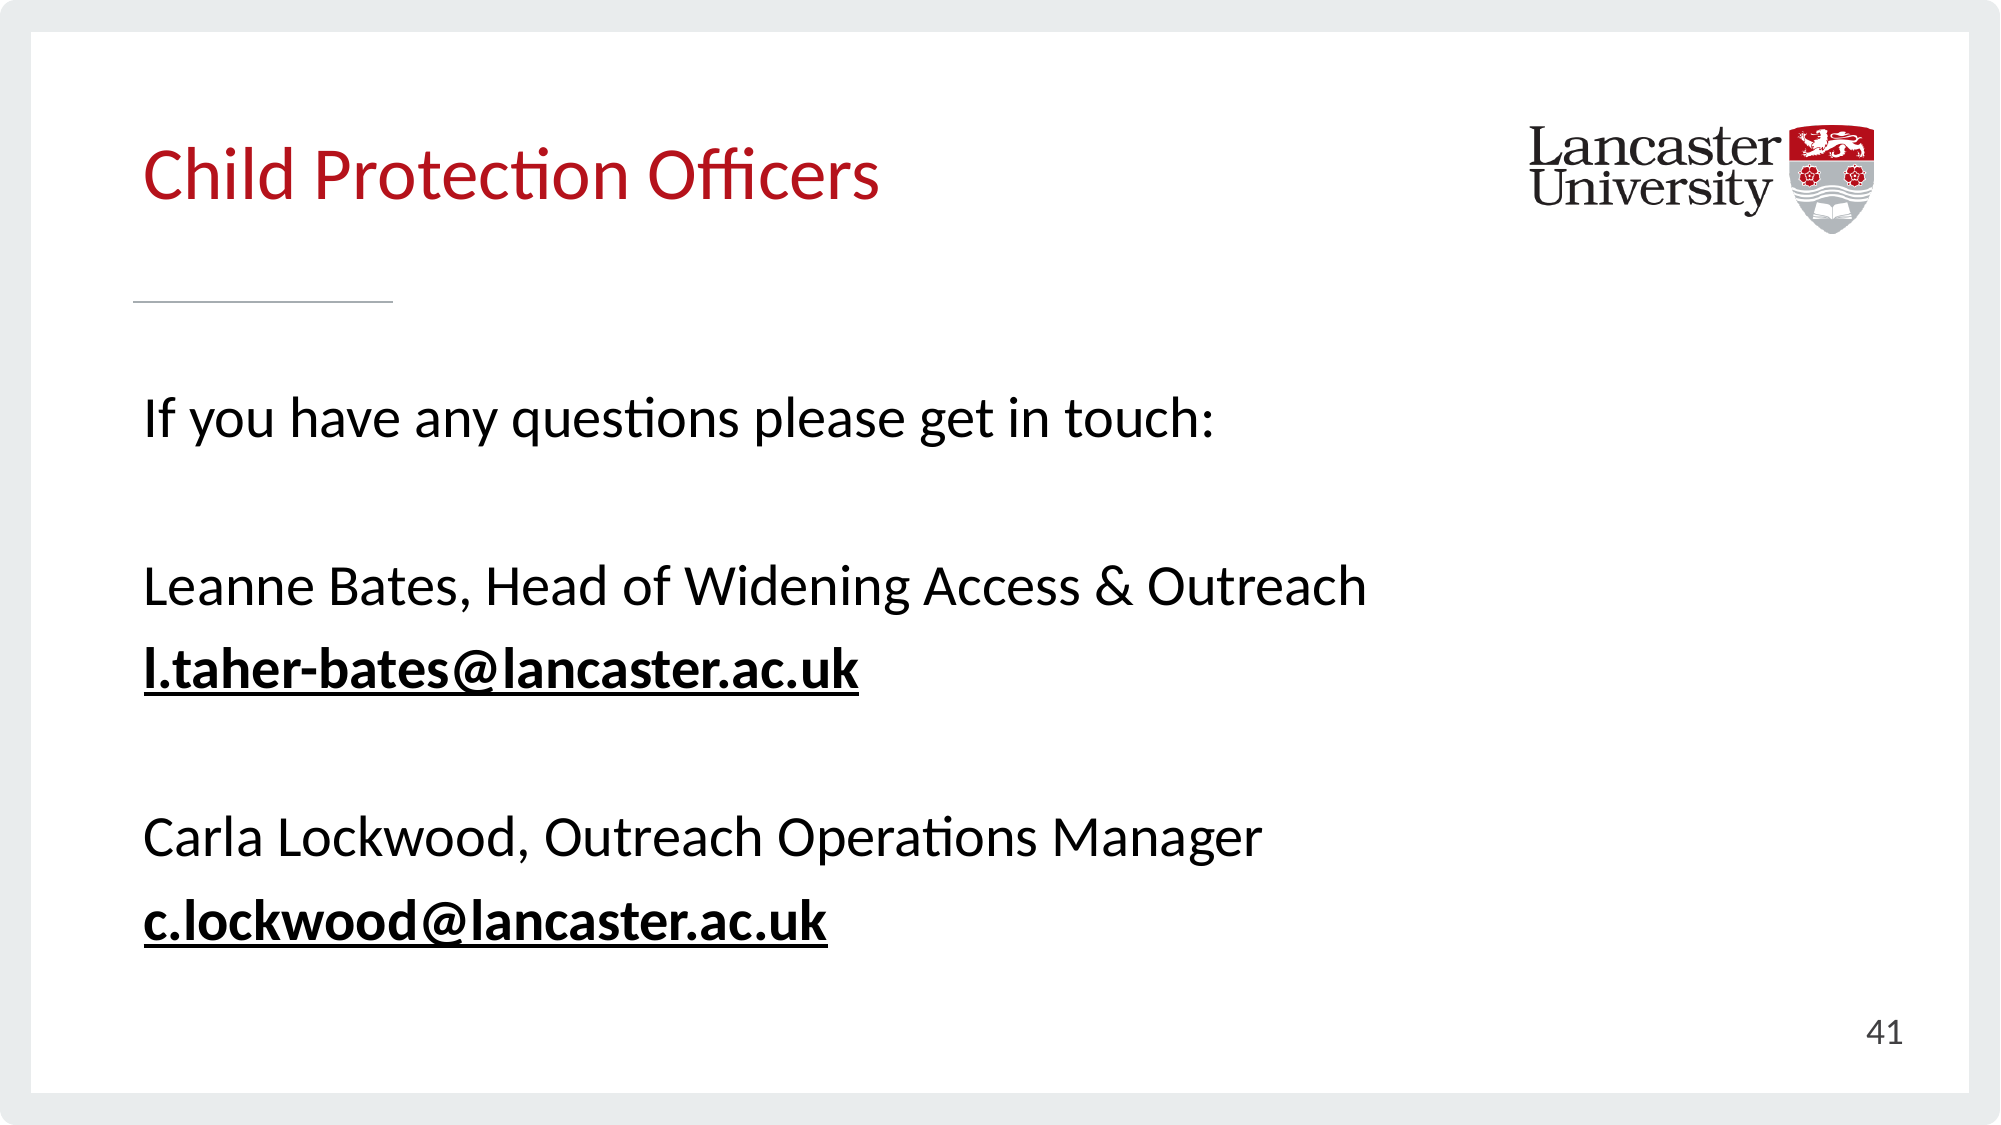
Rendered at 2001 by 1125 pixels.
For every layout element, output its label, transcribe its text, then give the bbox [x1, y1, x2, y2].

slide_number 41 [1468, 999, 1919, 1060]
list If you have any questions please get in touch: Leanne Bates, Head of Widening Access & Outreach l.taher-bates@lancaster.ac.uk Carla Lockwood, Outreach Operations Manager c.lockwood@lancaster.ac.uk [128, 379, 1738, 1014]
title Child Protection Officers [128, 78, 1482, 279]
